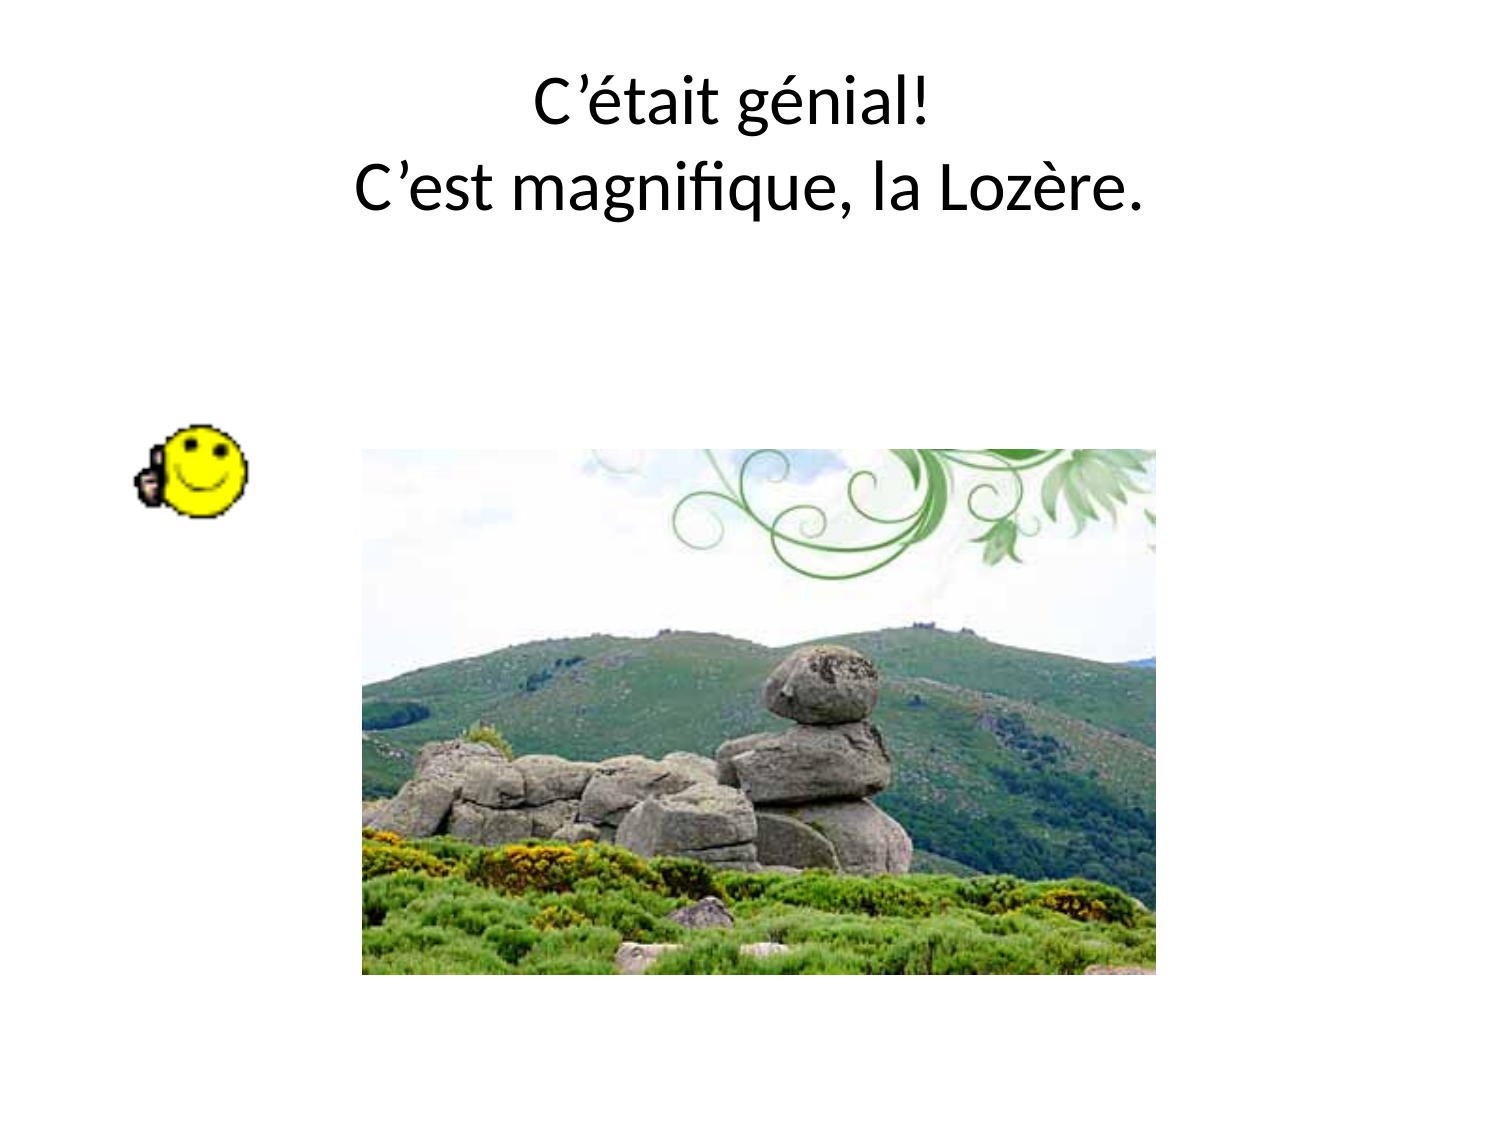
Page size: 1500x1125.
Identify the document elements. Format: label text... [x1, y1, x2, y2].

picture [99, 362, 299, 601]
title C’était génial! C’est magnifique, la Lozère. [75, 45, 1425, 233]
picture [362, 449, 1156, 976]
